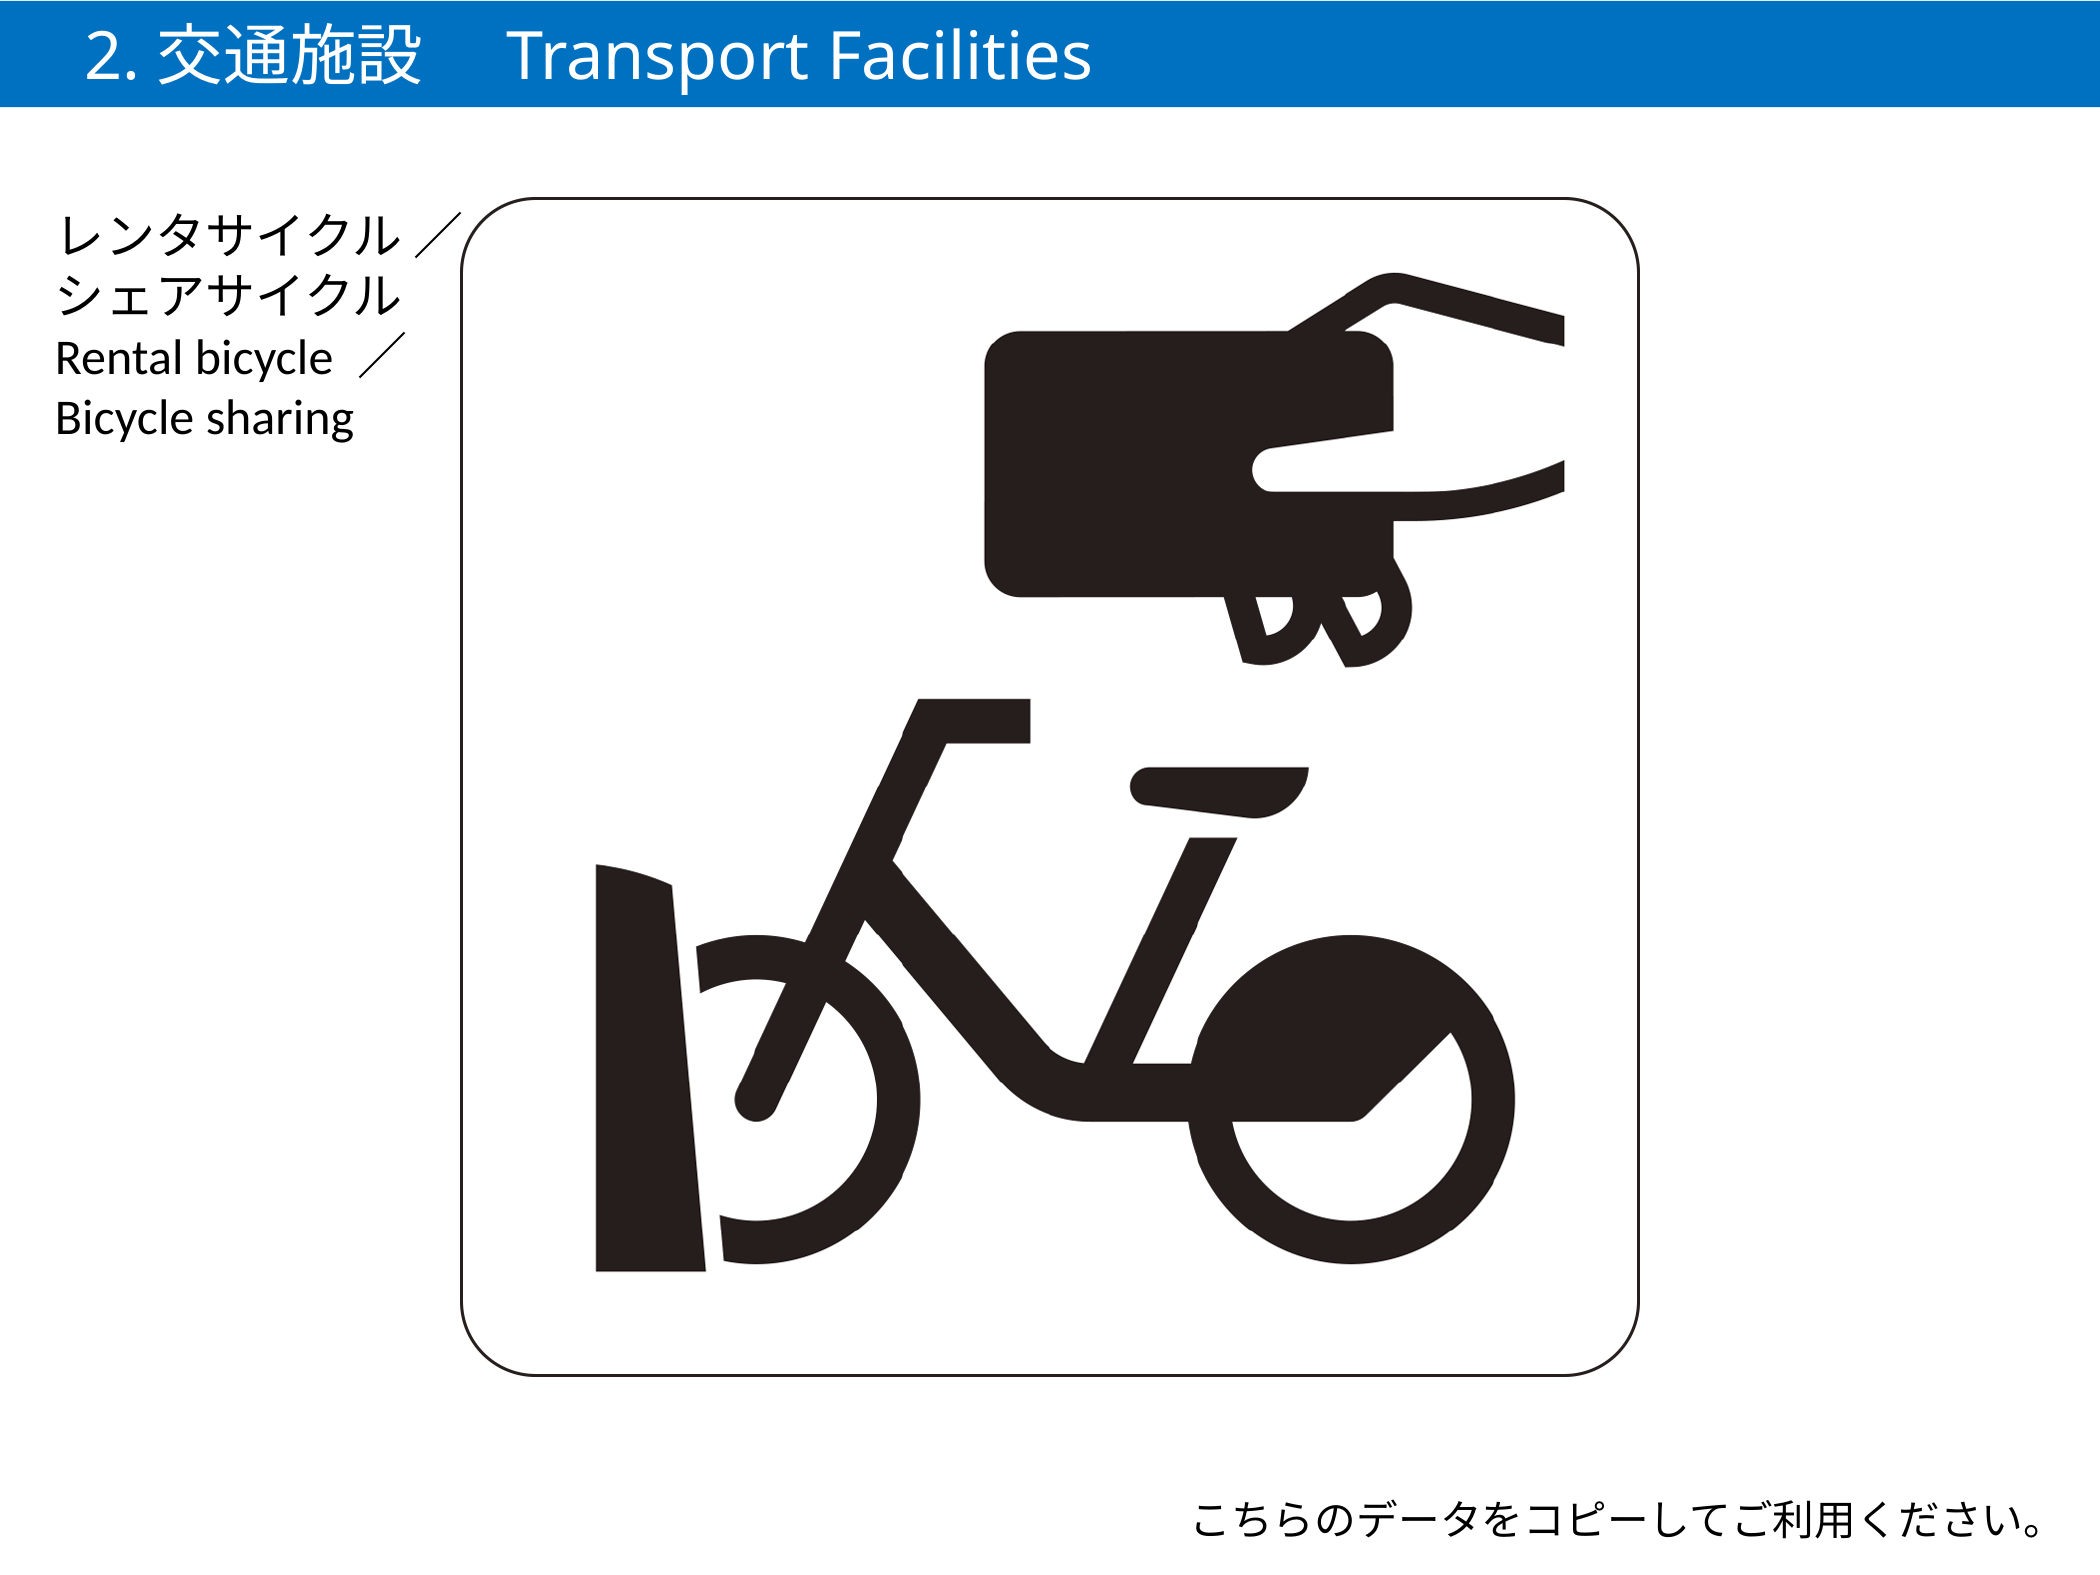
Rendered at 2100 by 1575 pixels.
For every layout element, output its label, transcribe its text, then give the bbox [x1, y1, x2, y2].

text_box [0, 0, 2100, 108]
text_box レンタサイクル ／ シェアサイクル Rental bicycle ／ Bicycle sharing [40, 196, 459, 452]
text_box 2.交通施設 Transport Facilities [69, 5, 1110, 101]
picture [459, 196, 1641, 1378]
text_box こちらのデータをコピーしてご利用ください。 [1174, 1486, 2081, 1552]
